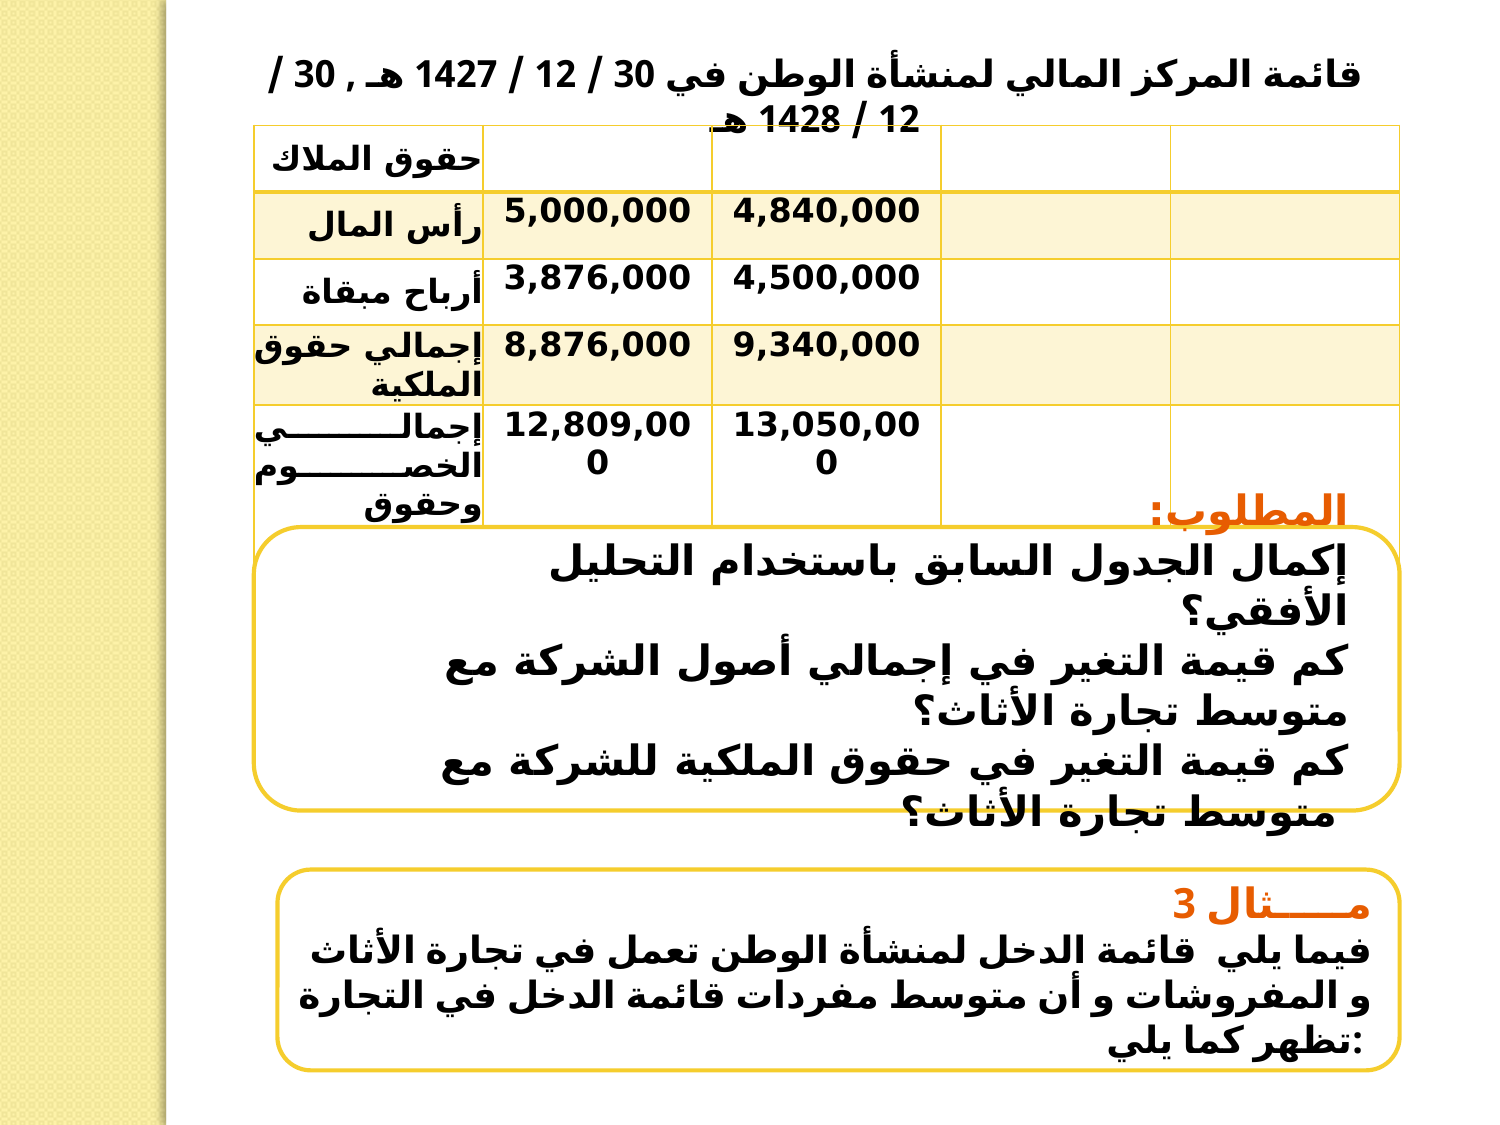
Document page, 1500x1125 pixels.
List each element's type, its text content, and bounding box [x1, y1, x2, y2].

table_cell رأس المال [255, 194, 482, 258]
text_box قائمة المركز المالي لمنشأة الوطن في 30 / 12 / 1427 هـ , 30 / 12 / 1428 هـ [230, 42, 1400, 148]
table_cell [1171, 406, 1399, 555]
table_cell 4,500,000 [713, 260, 940, 324]
table_cell 4,840,000 [713, 194, 940, 258]
text_box [1388, 875, 1402, 1065]
table_cell 9,340,000 [713, 326, 940, 404]
table_cell [942, 406, 1170, 476]
table_cell [1171, 326, 1399, 404]
table_header [942, 126, 1170, 190]
table_header [713, 126, 940, 190]
table_cell 12,809,000 [484, 406, 711, 476]
table_cell أرباح مبقاة [255, 260, 482, 324]
table_header حقوق الملاك [255, 126, 482, 190]
table_header [1171, 126, 1399, 190]
table_cell 13,050,000 [713, 406, 940, 476]
table_cell إجمالي حقوق الملكية [255, 326, 482, 404]
table_cell 5,000,000 [484, 194, 711, 258]
text_box [251, 524, 383, 813]
table_cell [1171, 194, 1399, 258]
table_cell 3,876,000 [484, 260, 711, 324]
text_box المطلوب: إكمال الجدول السابق باستخدام التحليل الأفقي؟ كم قيمة التغير في إجمالي أصول الشركة مع متوسط تجارة الأثاث؟ كم قيمة التغير في حقوق الملكية للشركة مع متوسط تجارة الأثاث؟ [383, 476, 1365, 842]
text_box [1365, 526, 1402, 811]
table_header [484, 126, 711, 190]
table_cell 8,876,000 [484, 326, 711, 404]
table_cell [942, 326, 1170, 404]
table_cell [942, 260, 1170, 324]
table_cell إجمالي الخصوم وحقوق الملكية [255, 406, 482, 554]
table_cell [1171, 260, 1399, 324]
table_cell [942, 194, 1170, 258]
text_box [295, 1069, 1382, 1073]
text_box مـــــثال 3 فيما يلي قائمة الدخل لمنشأة الوطن تعمل في تجارة الأثاث و المفروشات و أن متوسط مفردات قائمة الدخل في التجارة تظهر كما يلي: [277, 868, 1388, 1069]
